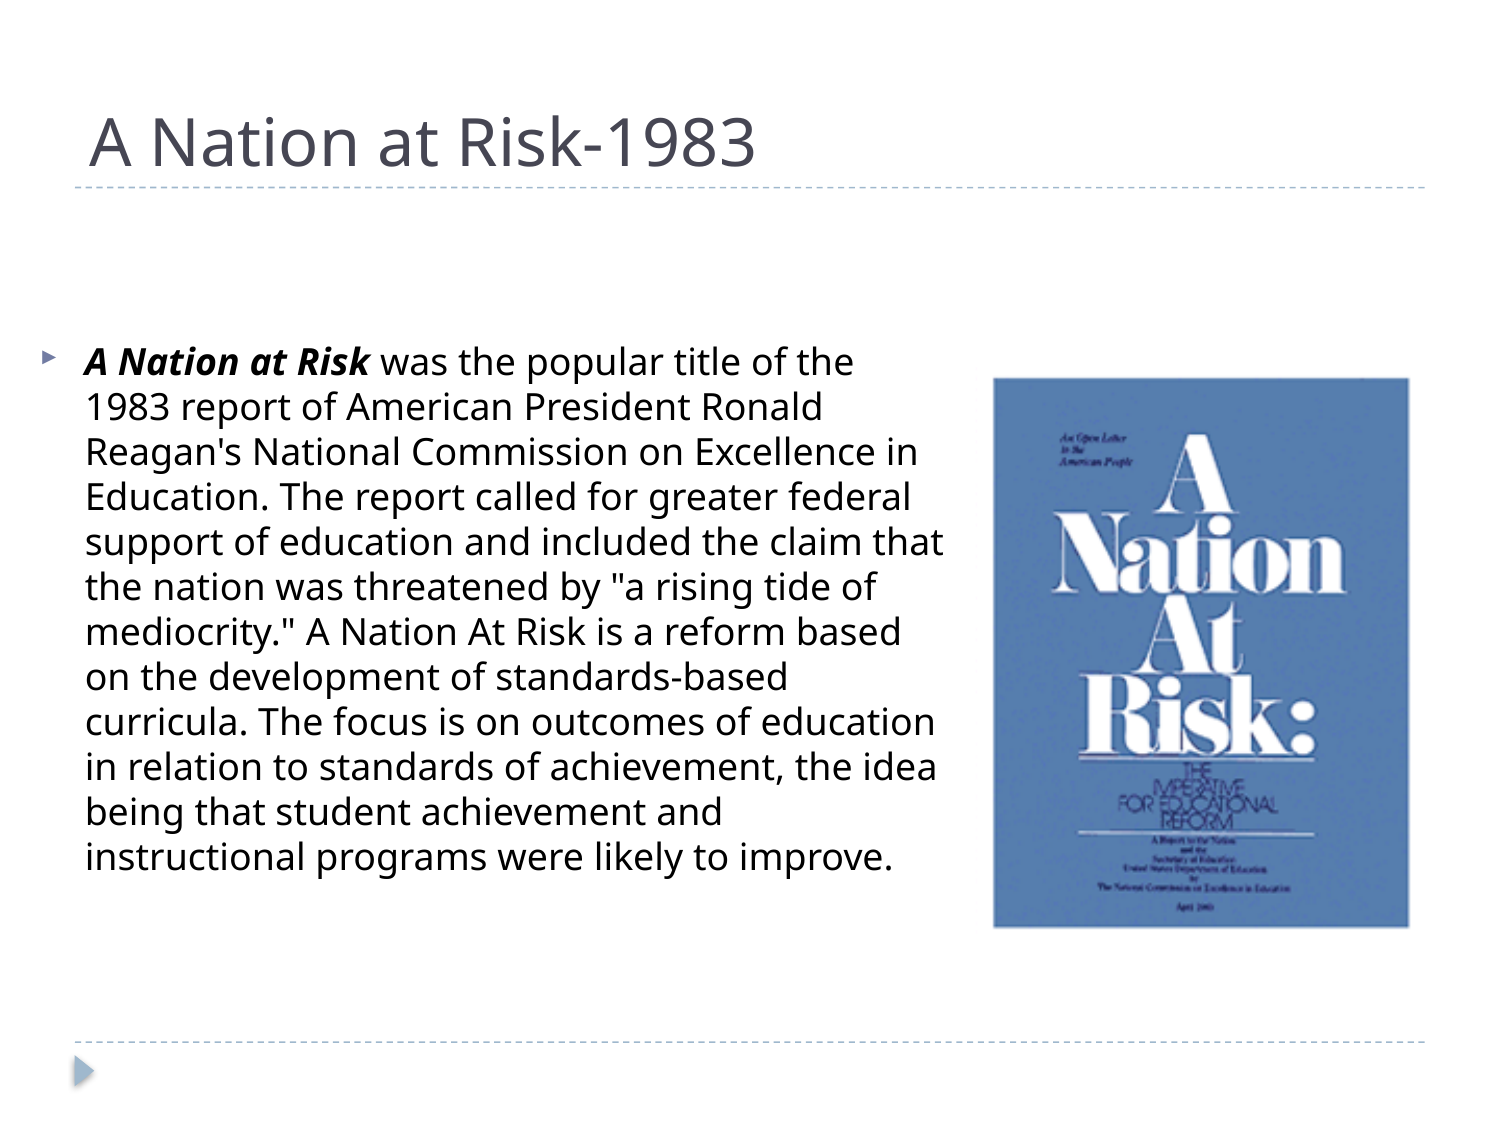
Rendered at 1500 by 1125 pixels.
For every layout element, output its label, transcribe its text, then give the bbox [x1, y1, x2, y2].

title A Nation at Risk-1983 [75, 24, 1425, 188]
picture [974, 362, 1426, 946]
list A Nation at Risk was the popular title of the 1983 report of American President Ronald Reagan's National Commission on Excellence in Education. The report called for greater federal support of education and included the claim that the nation was threatened by "a rising tide of mediocrity." A Nation At Risk is a reform based on the development of standards-based curricula. The focus is on outcomes of education in relation to standards of achievement, the idea being that student achievement and instructional programs were likely to improve. [24, 331, 963, 1038]
